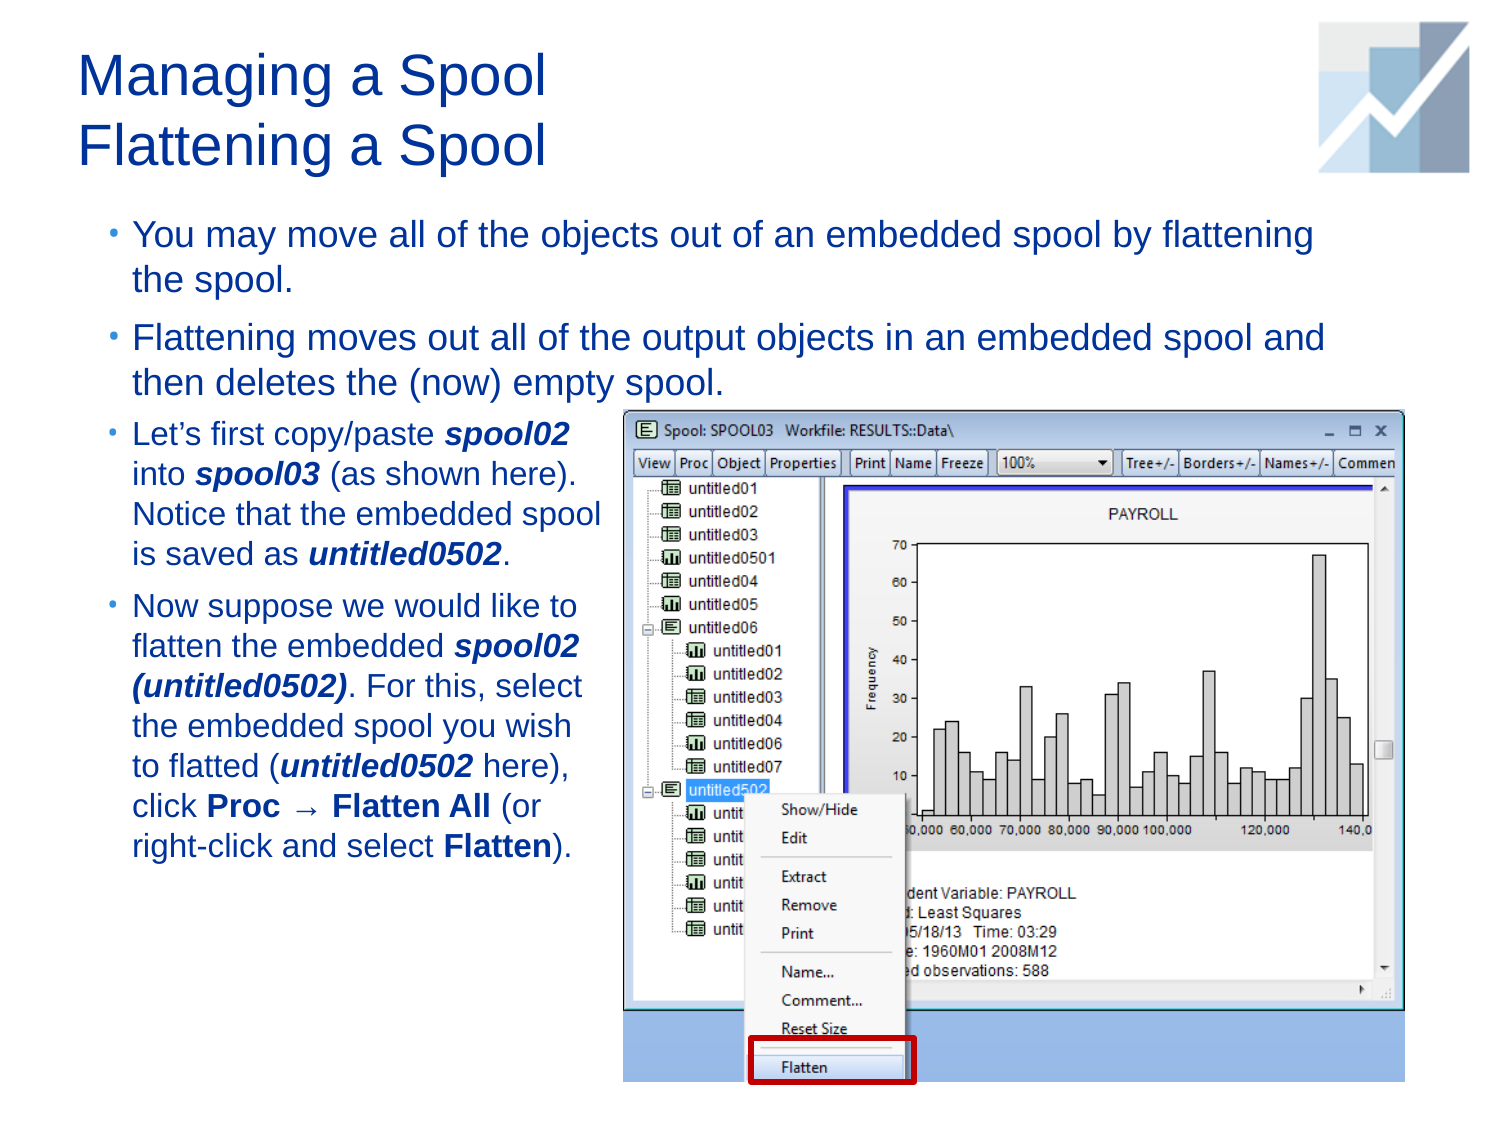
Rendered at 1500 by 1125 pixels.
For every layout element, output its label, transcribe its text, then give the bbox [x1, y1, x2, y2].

text_box You may move all of the objects out of an embedded spool by flattening the spool. Flattening moves out all of the output objects in an embedded spool and then deletes the (now) empty spool. [88, 202, 1377, 273]
text_box Let’s first copy/paste spool02 into spool03 (as shown here). Notice that the embedded spool is saved as untitled0502. Now suppose we would like to flatten the embedded spool02 (untitled0502). For this, select the embedded spool you wish to flatted (untitled0502 here), click Proc → Flatten All (or right-click and select Flatten). [88, 404, 624, 939]
title Managing a Spool Flattening a Spool [62, 0, 1297, 185]
picture [1300, 11, 1479, 181]
slide_number 70 [1409, 1015, 1413, 1067]
picture [623, 409, 1406, 1083]
